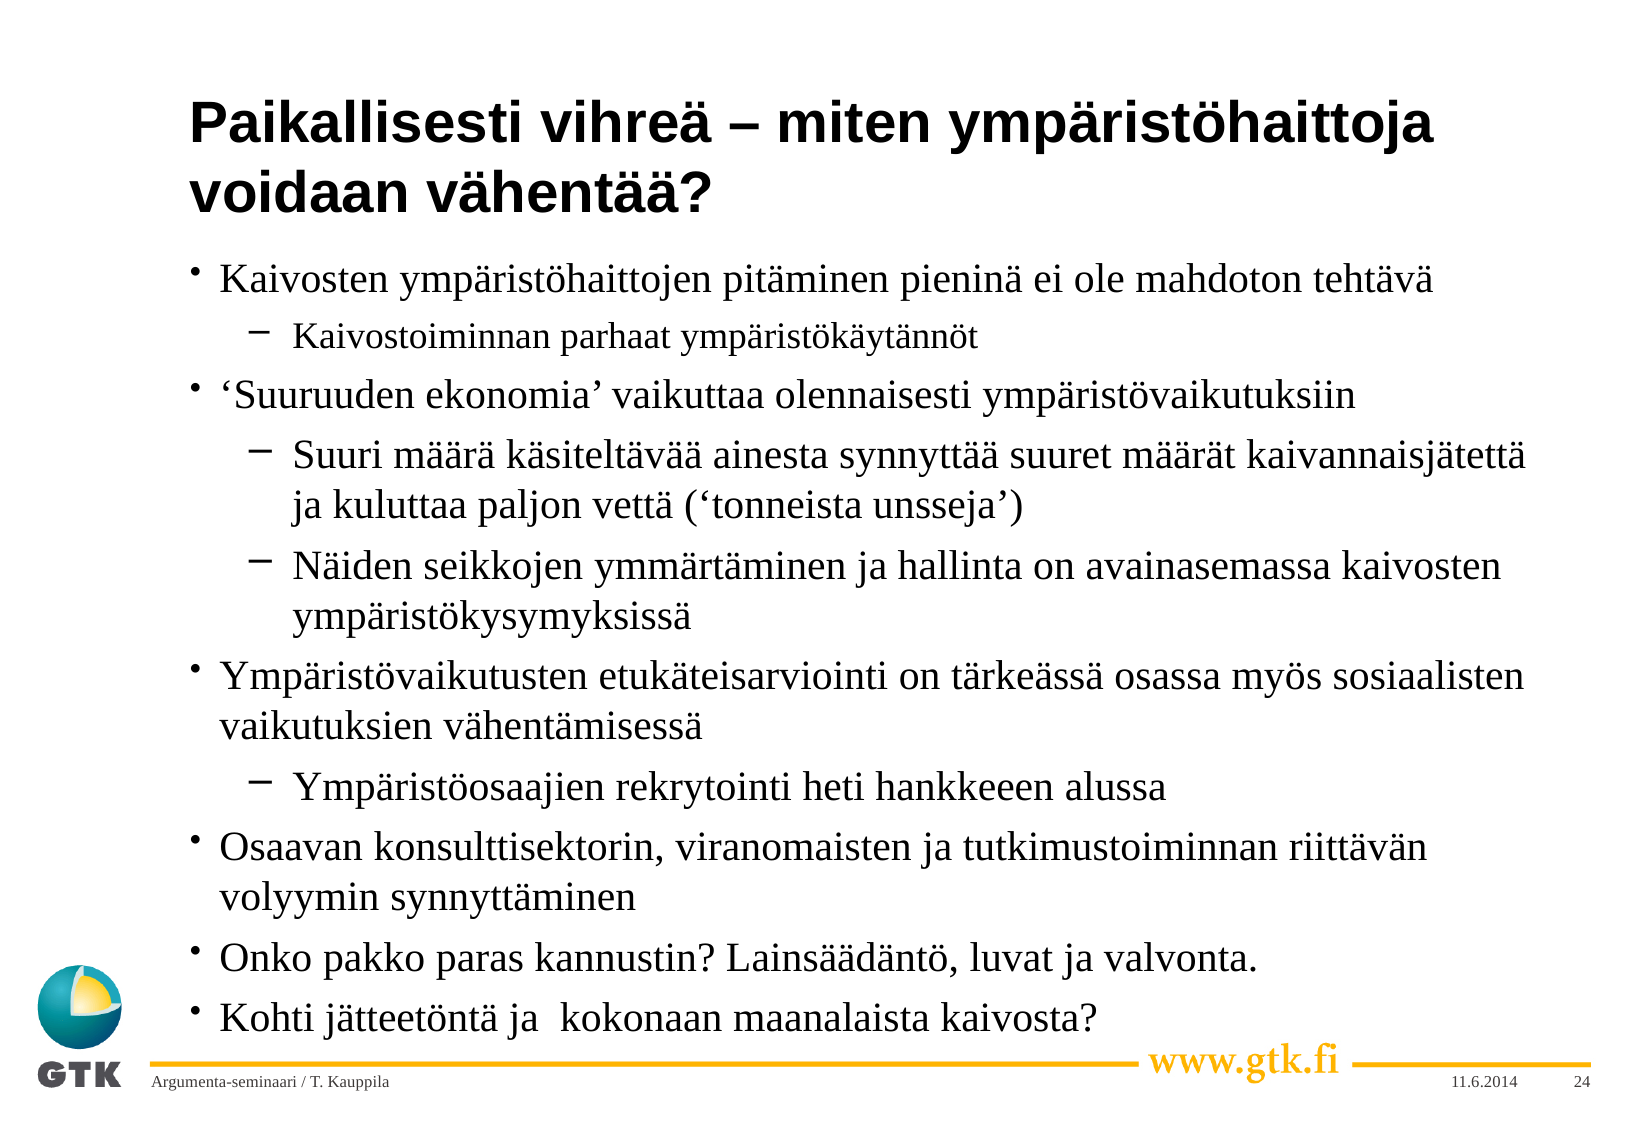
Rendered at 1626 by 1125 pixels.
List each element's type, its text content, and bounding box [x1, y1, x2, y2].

list Kaivosten ympäristöhaittojen pitäminen pieninä ei ole mahdoton tehtävä Kaivostoiminnan parhaat ympäristökäytännöt ‘Suuruuden ekonomia’ vaikuttaa olennaisesti ympäristövaikutuksiin Suuri määrä käsiteltävää ainesta synnyttää suuret määrät kaivannaisjätettä ja kuluttaa paljon vettä (‘tonneista unsseja’) Näiden seikkojen ymmärtäminen ja hallinta on avainasemassa kaivosten ympäristökysymyksissä Ympäristövaikutusten etukäteisarviointi on tärkeässä osassa myös sosiaalisten vaikutuksien vähentämisessä Ympäristöosaajien rekrytointi heti hankkeeen alussa Osaavan konsulttisektorin, viranomaisten ja tutkimustoiminnan riittävän volyymin synnyttäminen Onko pakko paras kannustin? Lainsäädäntö, luvat ja valvonta. Kohti jätteetöntä ja kokonaan maanalaista kaivosta? [174, 243, 1569, 1000]
picture [142, 1032, 1601, 1092]
slide_number 24 [1533, 1069, 1606, 1093]
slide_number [1344, 1069, 1533, 1093]
title Paikallisesti vihreä – miten ympäristöhaittoja voidaan vähentää? [174, 31, 1569, 232]
footer Argumenta-seminaari / T. Kauppila [135, 1069, 1144, 1093]
picture [31, 952, 128, 1094]
